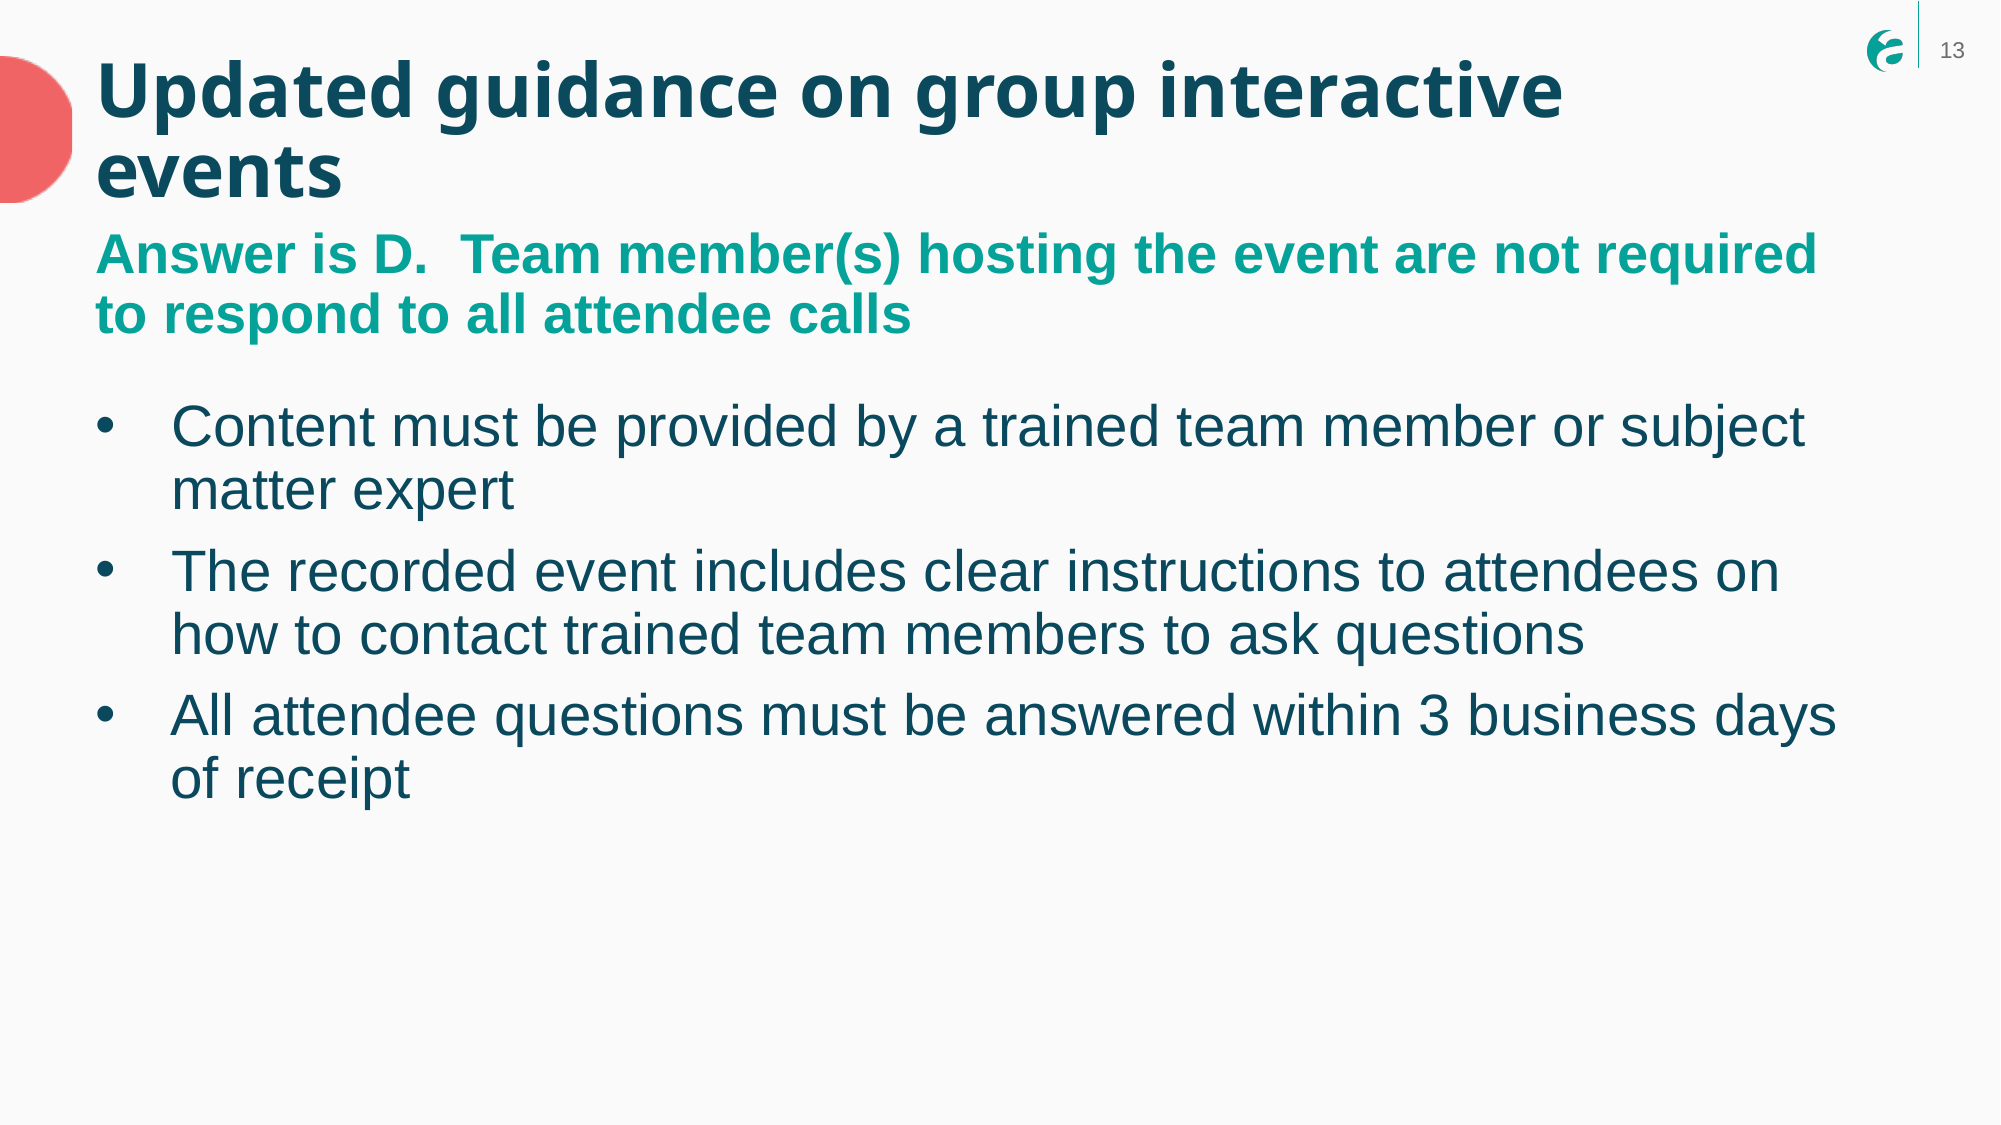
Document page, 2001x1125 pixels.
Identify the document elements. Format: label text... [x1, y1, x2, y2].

list Content must be provided by a trained team member or subject matter expert The recorded event includes clear instructions to attendees on how to contact trained team members to ask questions All attendee questions must be answered within 3 business days of receipt [80, 388, 1897, 1040]
list Answer is D. Team member(s) hosting the event are not required to respond to all attendee calls [80, 217, 1897, 354]
list Updated guidance on group interactive events [80, 49, 1843, 217]
